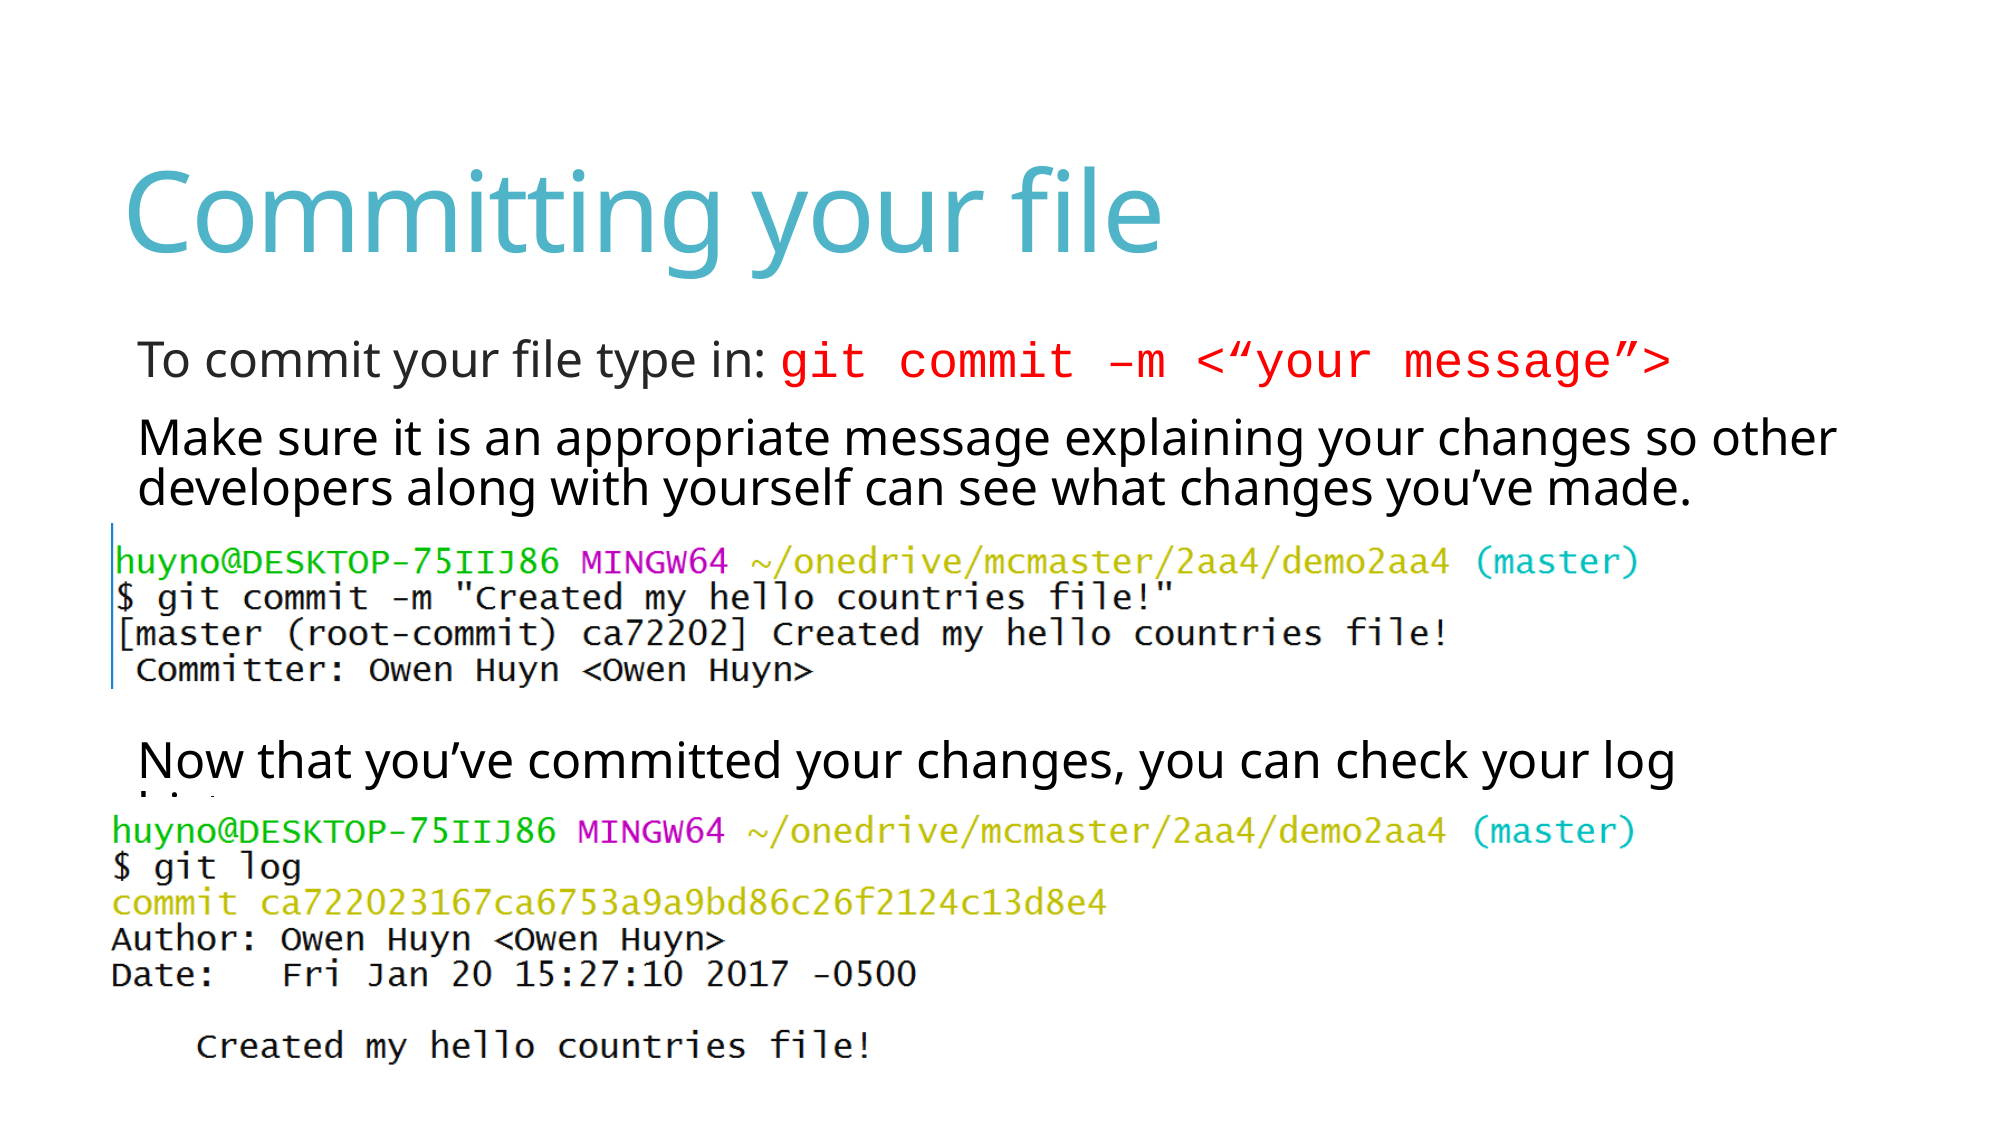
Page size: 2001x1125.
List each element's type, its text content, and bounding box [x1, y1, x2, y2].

title Committing your file [107, 81, 1875, 354]
picture [110, 797, 1661, 1077]
text_box To commit your file type in: git commit –m <“your message”> Make sure it is an appropriate message explaining your changes so other developers along with yourself can see what changes you’ve made. [107, 329, 1872, 524]
list Now that you’ve committed your changes, you can check your log history. [107, 730, 1872, 825]
picture [110, 523, 1661, 689]
